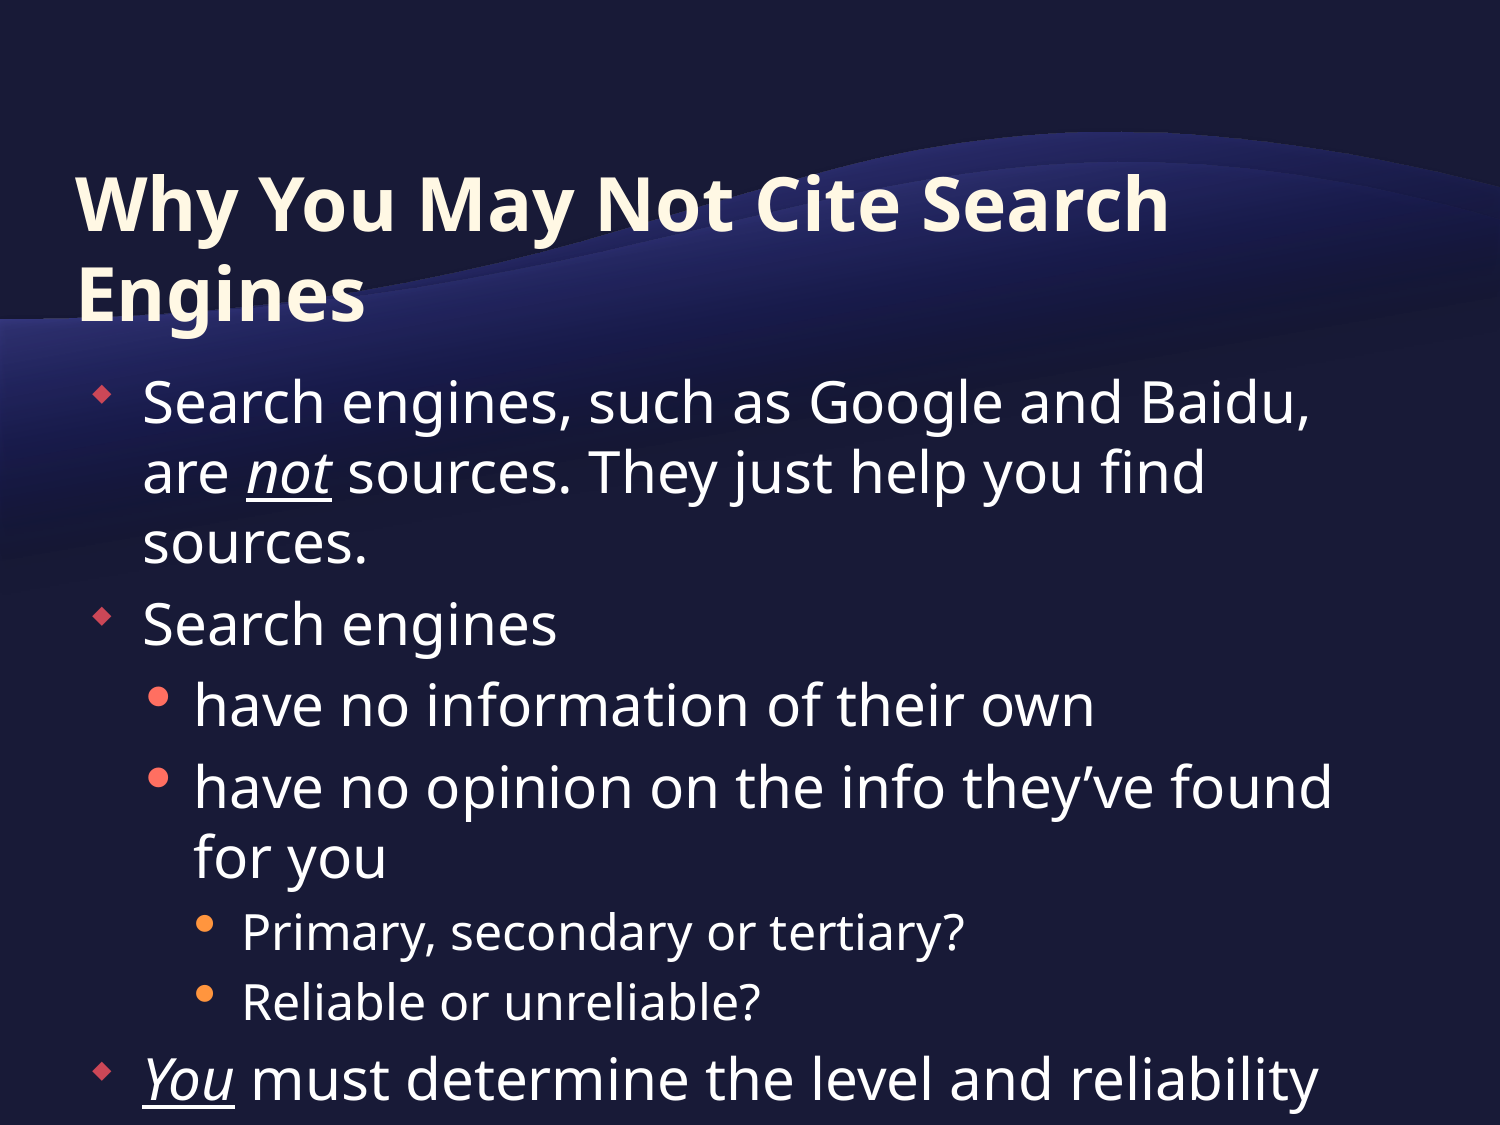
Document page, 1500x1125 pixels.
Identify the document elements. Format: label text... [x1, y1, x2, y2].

title Why You May Not Cite Search Engines [75, 87, 1425, 338]
list Search engines, such as Google and Baidu, are not sources. They just help you find sources. Search engines have no information of their own have no opinion on the info they’ve found for you Primary, secondary or tertiary? Reliable or unreliable? You must determine the level and reliability [75, 357, 1425, 1033]
